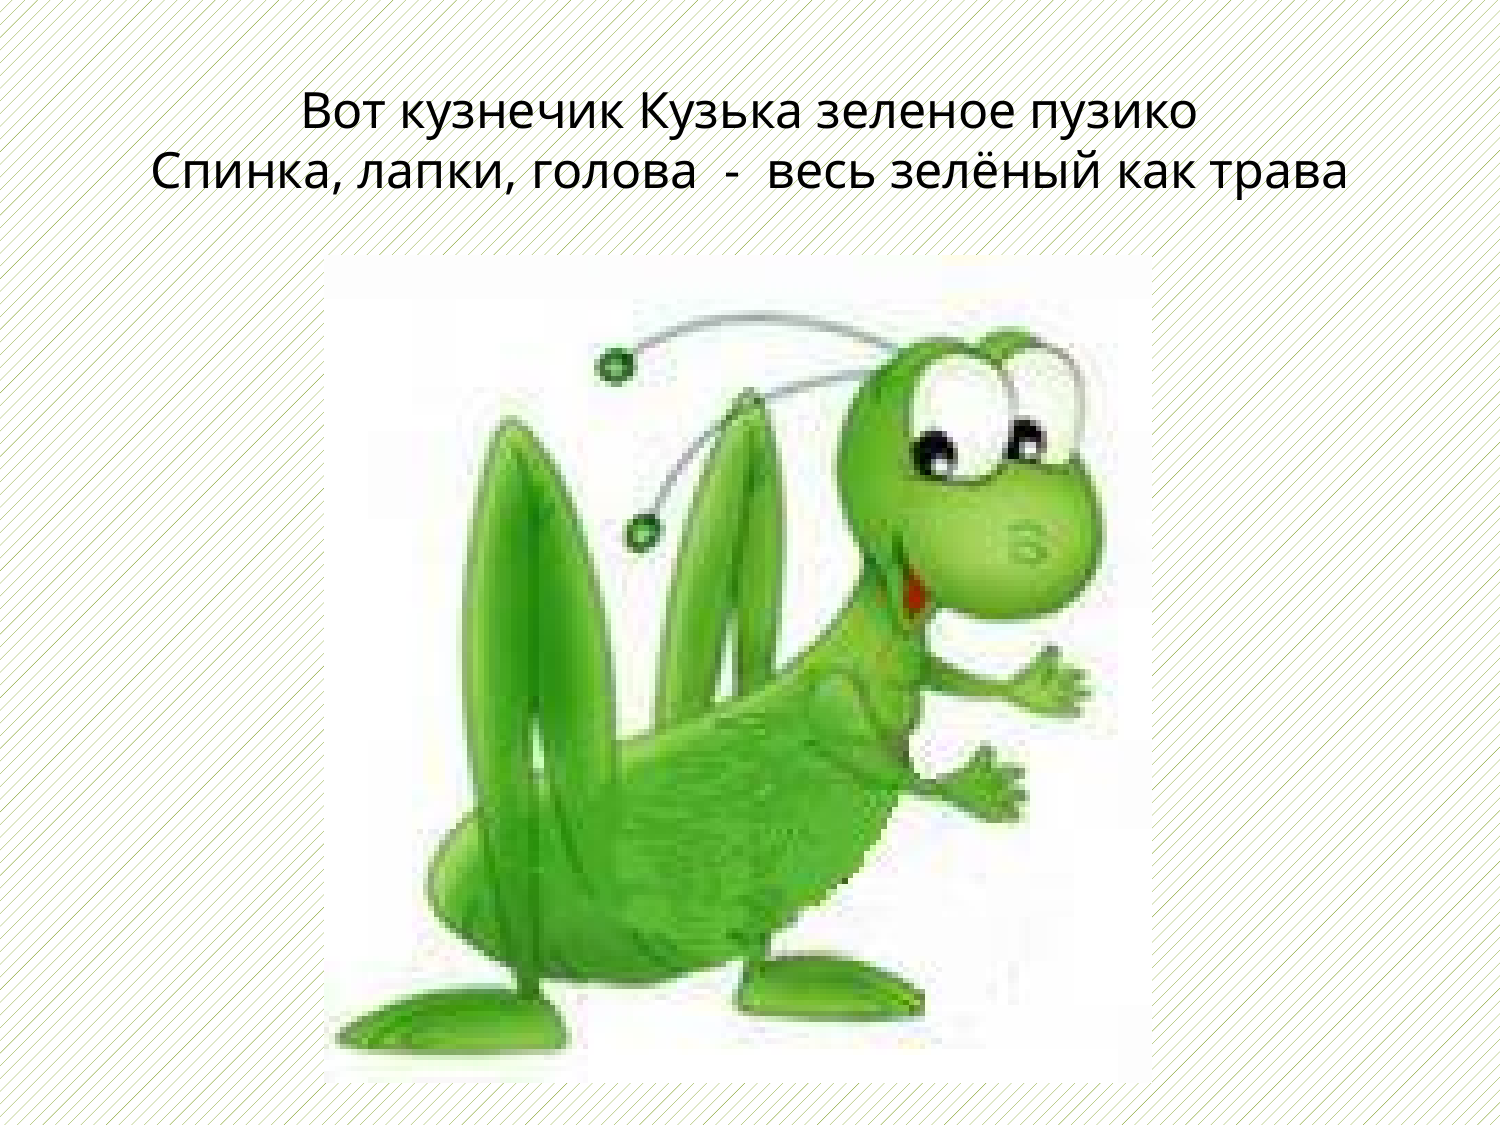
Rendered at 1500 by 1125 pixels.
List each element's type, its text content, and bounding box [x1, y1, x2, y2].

title Вот кузнечик Кузька зеленое пузико Спинка, лапки, голова - весь зелёный как трава [75, 45, 1425, 233]
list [324, 255, 1152, 1083]
